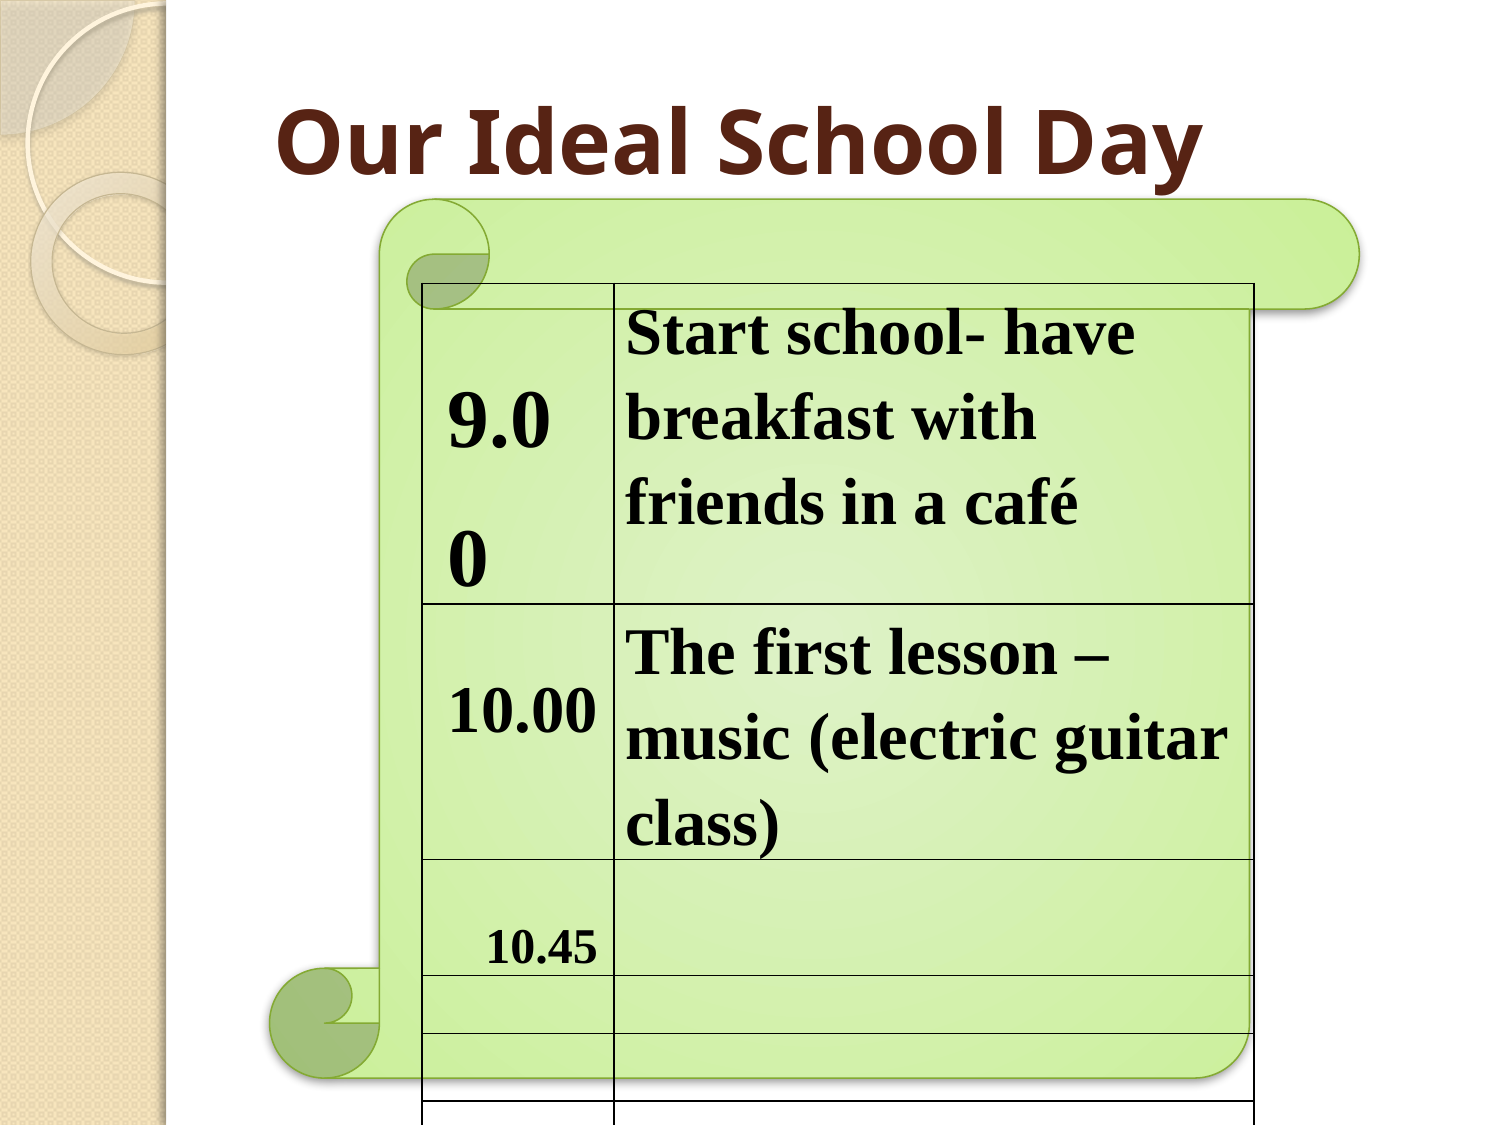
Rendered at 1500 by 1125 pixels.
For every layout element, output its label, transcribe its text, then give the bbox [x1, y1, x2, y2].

table_header 9.00 [423, 284, 613, 603]
table_cell [423, 1034, 613, 1100]
table_cell The first lesson – music (electric guitar class) [615, 605, 1253, 859]
text_box [0, 0, 1500, 75]
table_cell [615, 860, 1253, 975]
table_cell [615, 1034, 1253, 1100]
table_cell [423, 1102, 613, 1125]
table_cell 10.45 [423, 860, 613, 975]
text_box [268, 233, 1361, 1079]
title Our Ideal School Day [235, 75, 1466, 233]
table_cell [615, 1102, 1253, 1125]
table_cell [423, 976, 613, 1033]
table_header Start school- have breakfast with friends in a café [615, 284, 1253, 603]
table_cell 10.00 [423, 605, 613, 859]
table_cell [615, 976, 1253, 1033]
